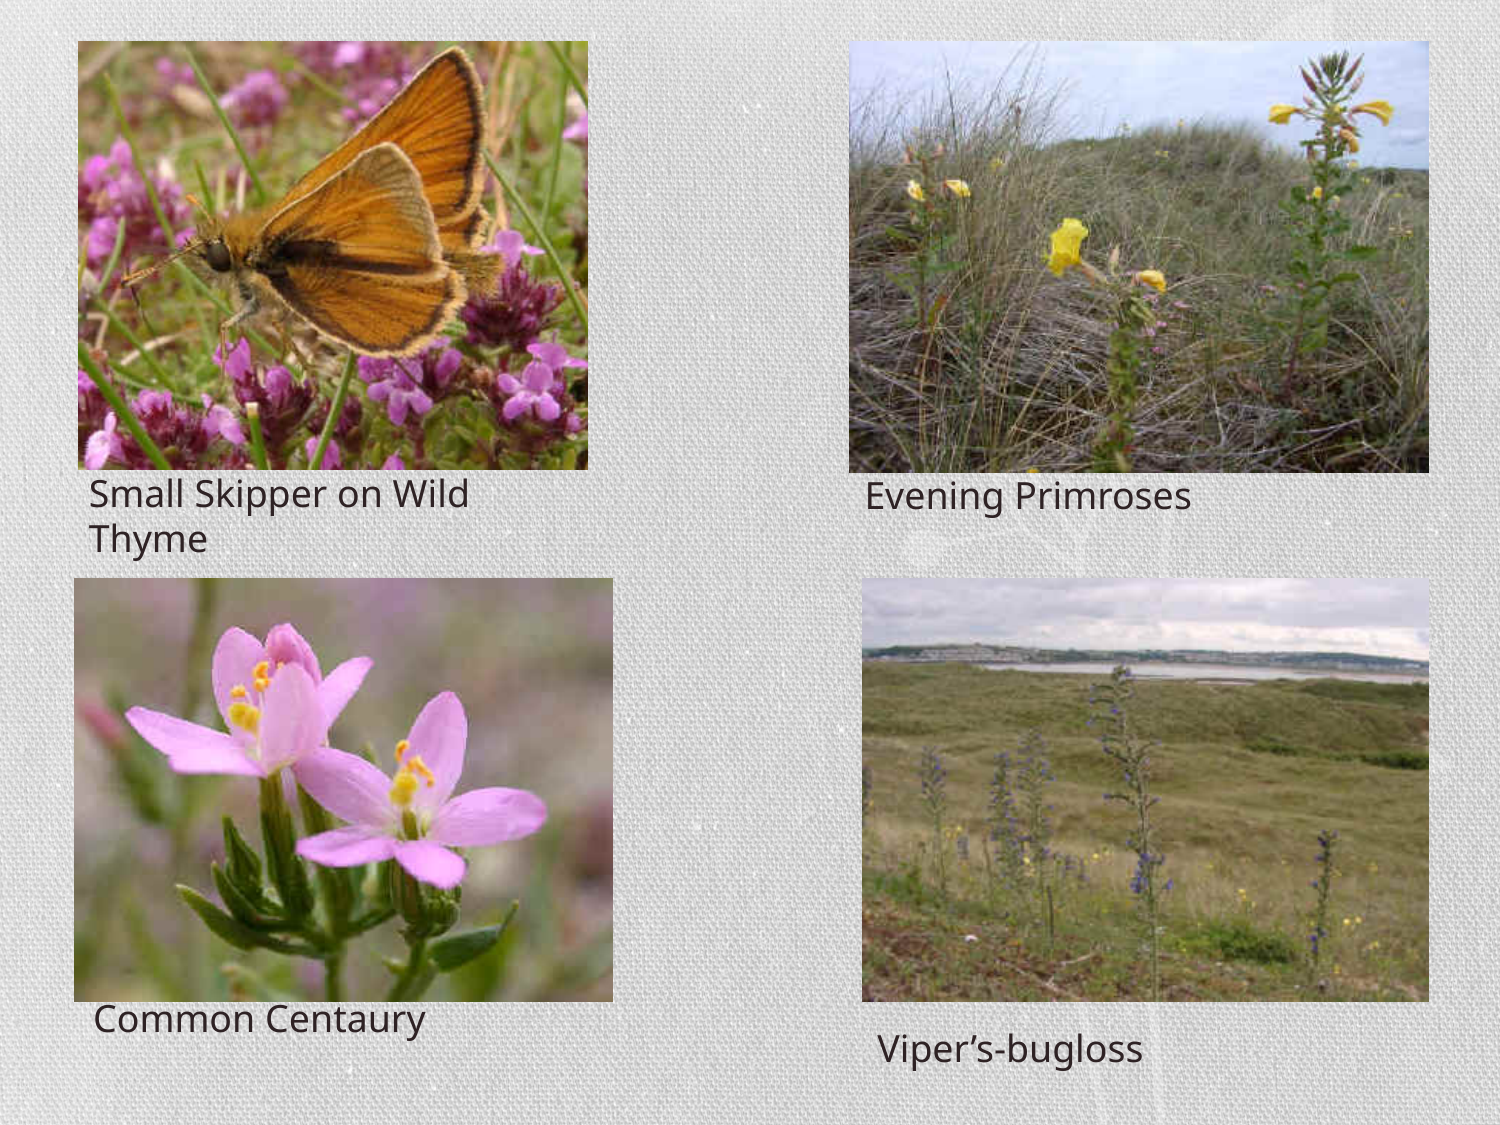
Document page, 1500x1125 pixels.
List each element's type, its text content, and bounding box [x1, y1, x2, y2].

text_box Evening Primroses [849, 477, 1429, 525]
picture [849, 40, 1429, 473]
picture [73, 578, 613, 1002]
picture [77, 40, 588, 470]
picture [862, 577, 1429, 1002]
text_box Small Skipper on Wild Thyme [74, 462, 588, 568]
text_box Viper’s-bugloss [862, 1017, 1429, 1078]
text_box Common Centaury [78, 1009, 613, 1048]
